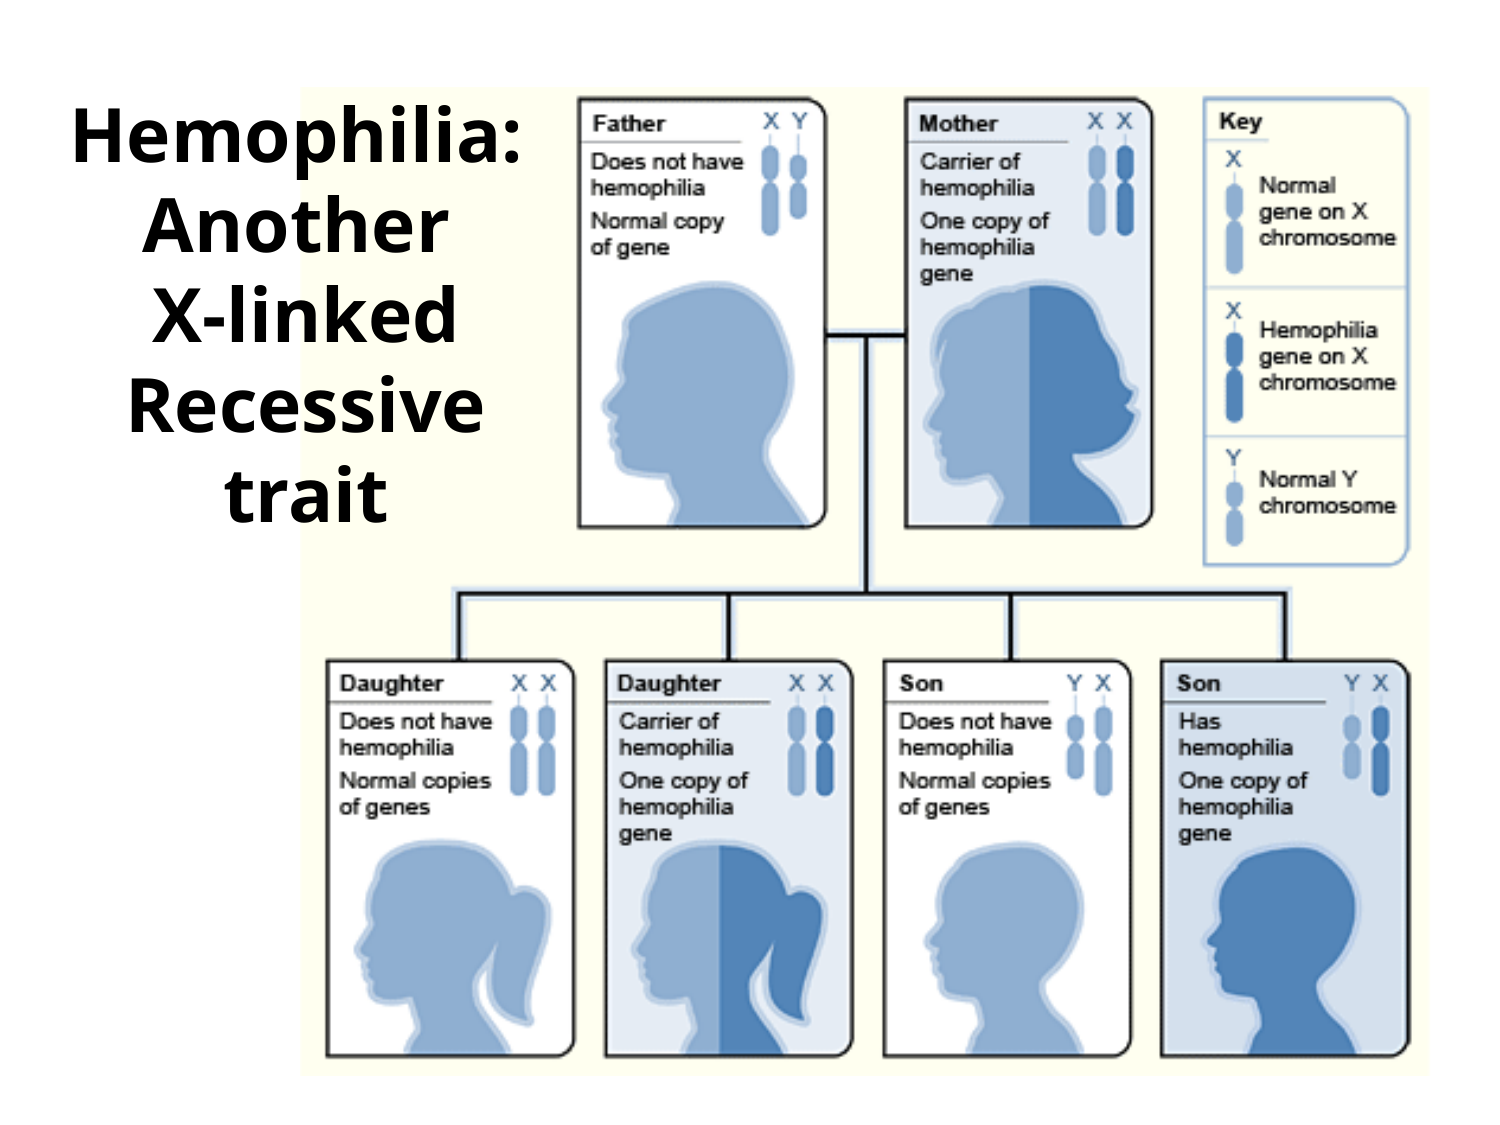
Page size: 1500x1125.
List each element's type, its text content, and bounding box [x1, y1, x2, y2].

title Hemophilia: Another X-linked Recessive trait [49, 37, 563, 588]
picture [299, 87, 1438, 1077]
